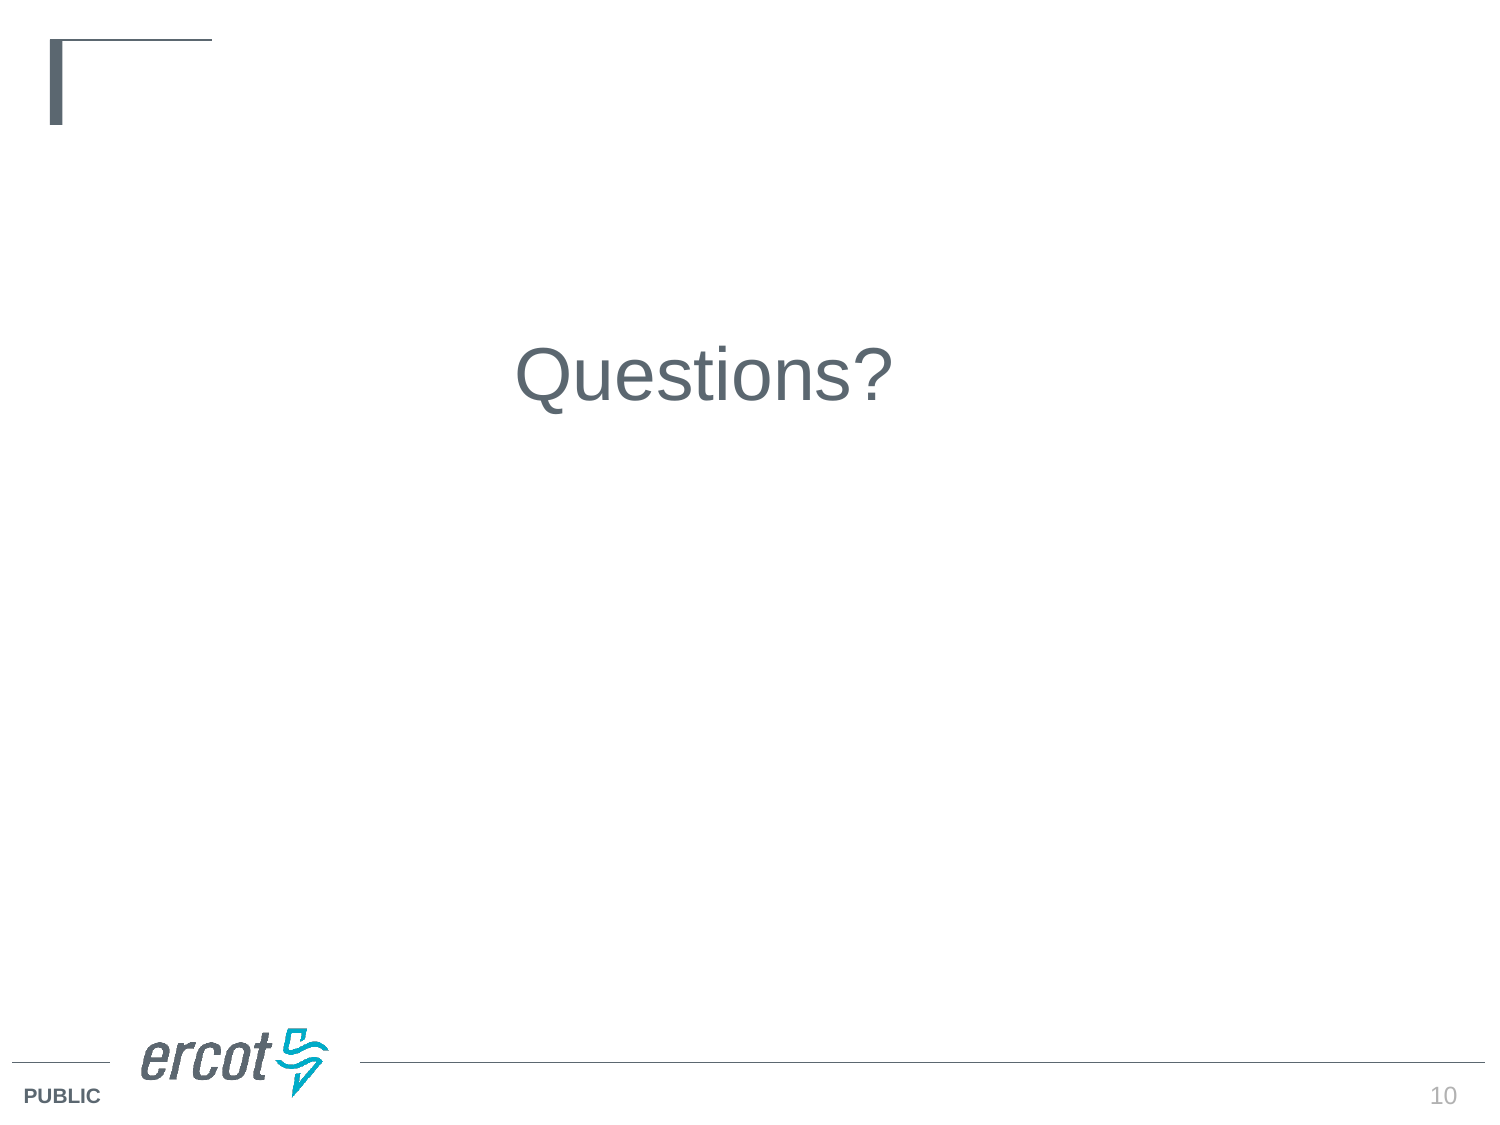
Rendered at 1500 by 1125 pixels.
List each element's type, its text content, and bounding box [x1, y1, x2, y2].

list Questions? [50, 162, 1450, 992]
slide_number 10 [1400, 1076, 1488, 1113]
picture [137, 1024, 332, 1100]
